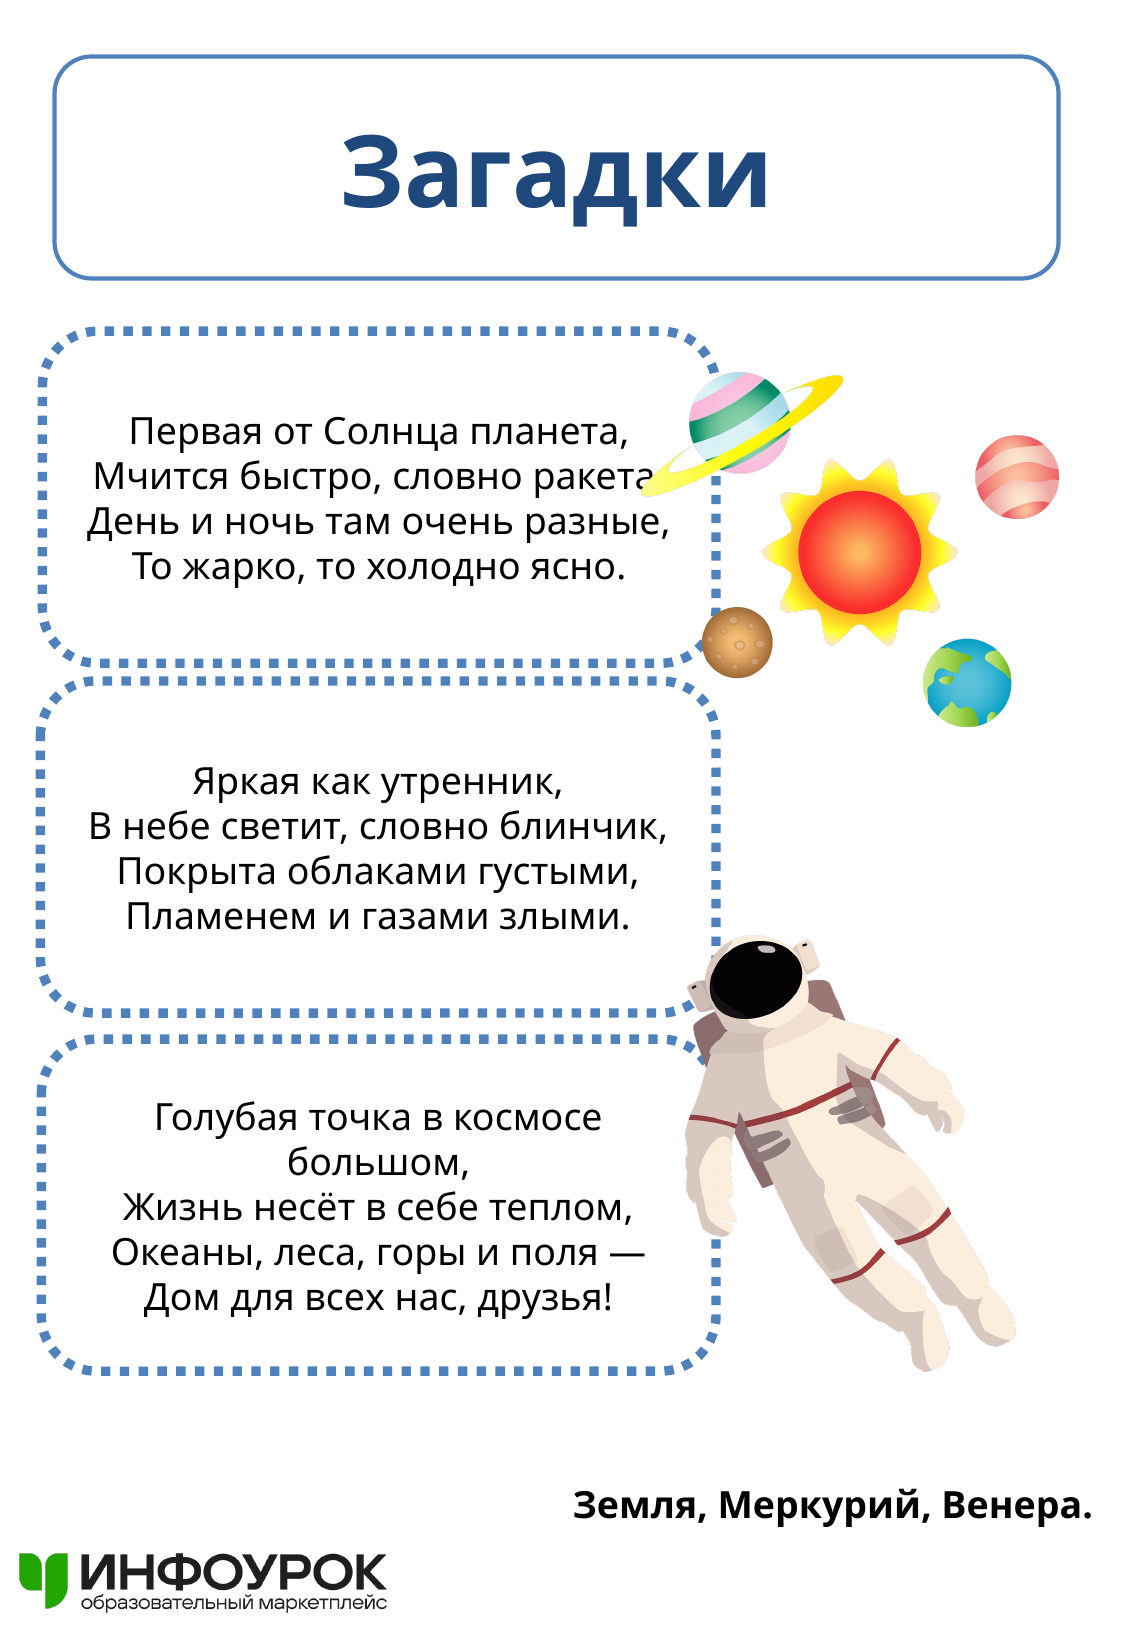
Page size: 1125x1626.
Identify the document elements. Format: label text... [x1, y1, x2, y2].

text_box Земля, Меркурий, Венера. [558, 1473, 1125, 1534]
text_box Загадки [52, 54, 1061, 281]
text_box Голубая точка в космосе большом, Жизнь несёт в себе теплом, Океаны, леса, горы и поля — Дом для всех нас, друзья! [39, 1036, 679, 1374]
text_box Яркая как утренник, В небе светит, словно блинчик, Покрыта облаками густыми, Пламенем и газами злыми. [38, 678, 719, 1016]
text_box Первая от Солнца планета, Мчится быстро, словно ракета, День и ночь там очень разные, То жарко, то холодно ясно. [40, 329, 715, 666]
picture [18, 1553, 388, 1613]
picture [684, 935, 1016, 1372]
picture [641, 371, 1059, 727]
